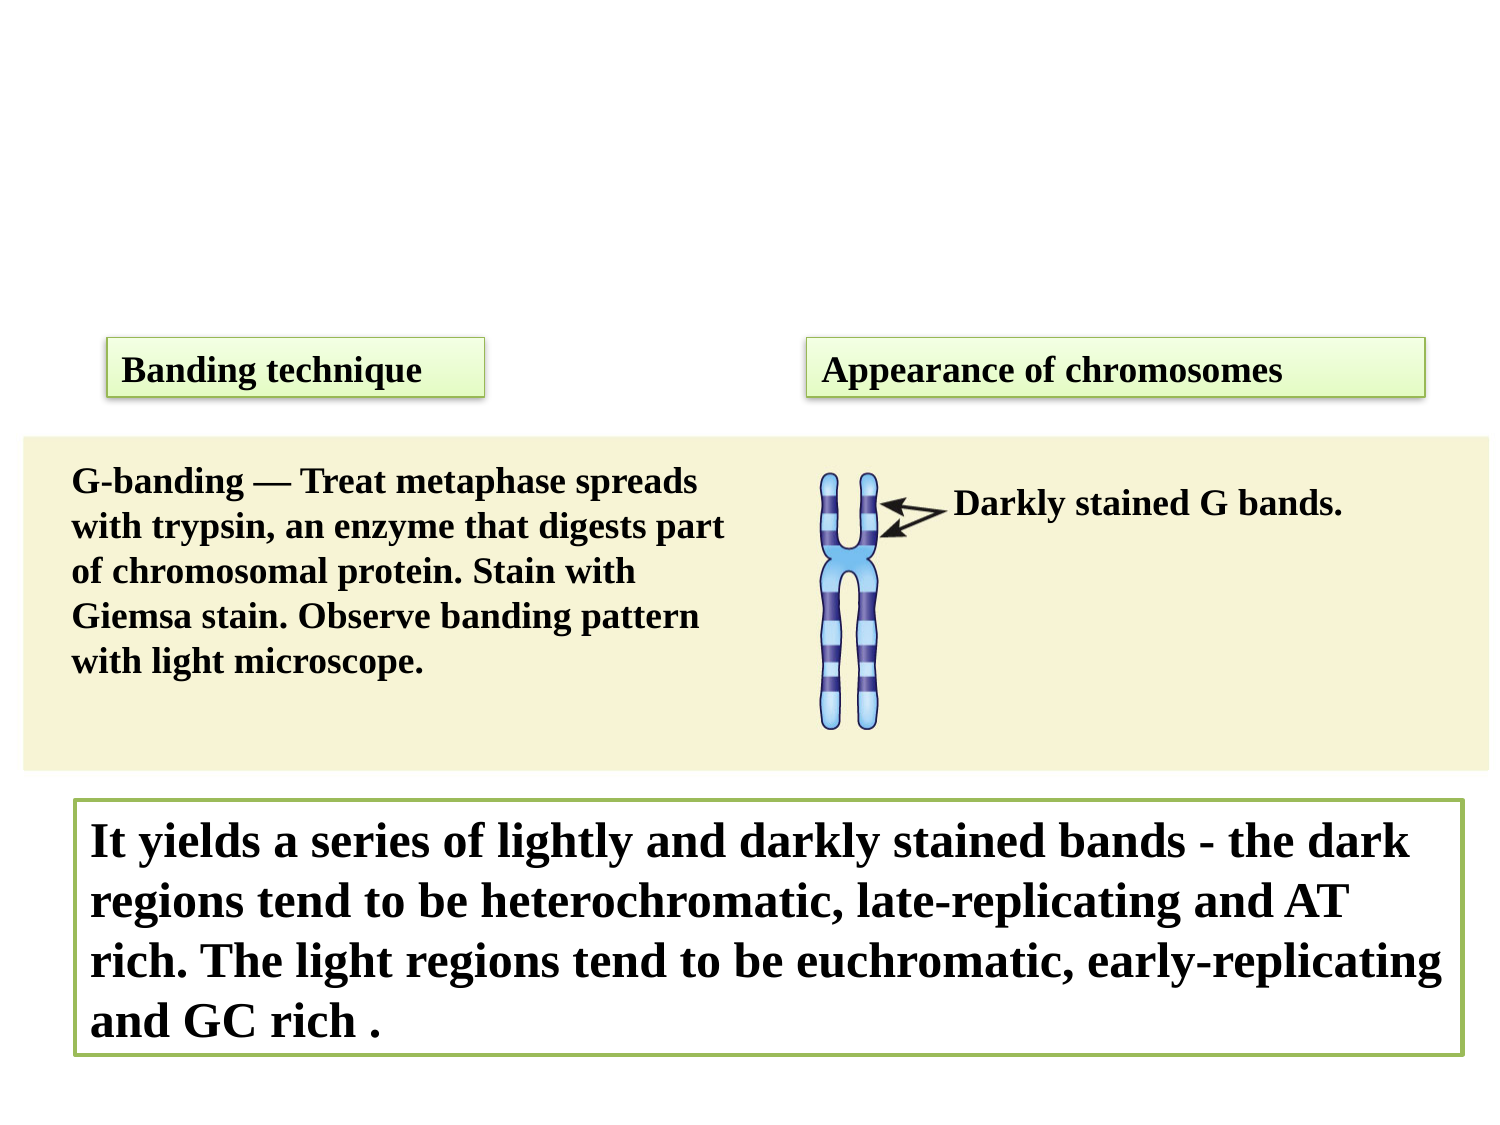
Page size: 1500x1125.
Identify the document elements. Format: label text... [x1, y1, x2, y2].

text_box Appearance of chromosomes [806, 337, 1426, 360]
text_box Banding technique [106, 337, 485, 360]
picture [0, 361, 1500, 784]
text_box It yields a series of lightly and darkly stained bands - the dark regions tend to be heterochromatic, late-replicating and AT rich. The light regions tend to be euchromatic, early-replicating and GC rich . [73, 798, 1465, 1057]
